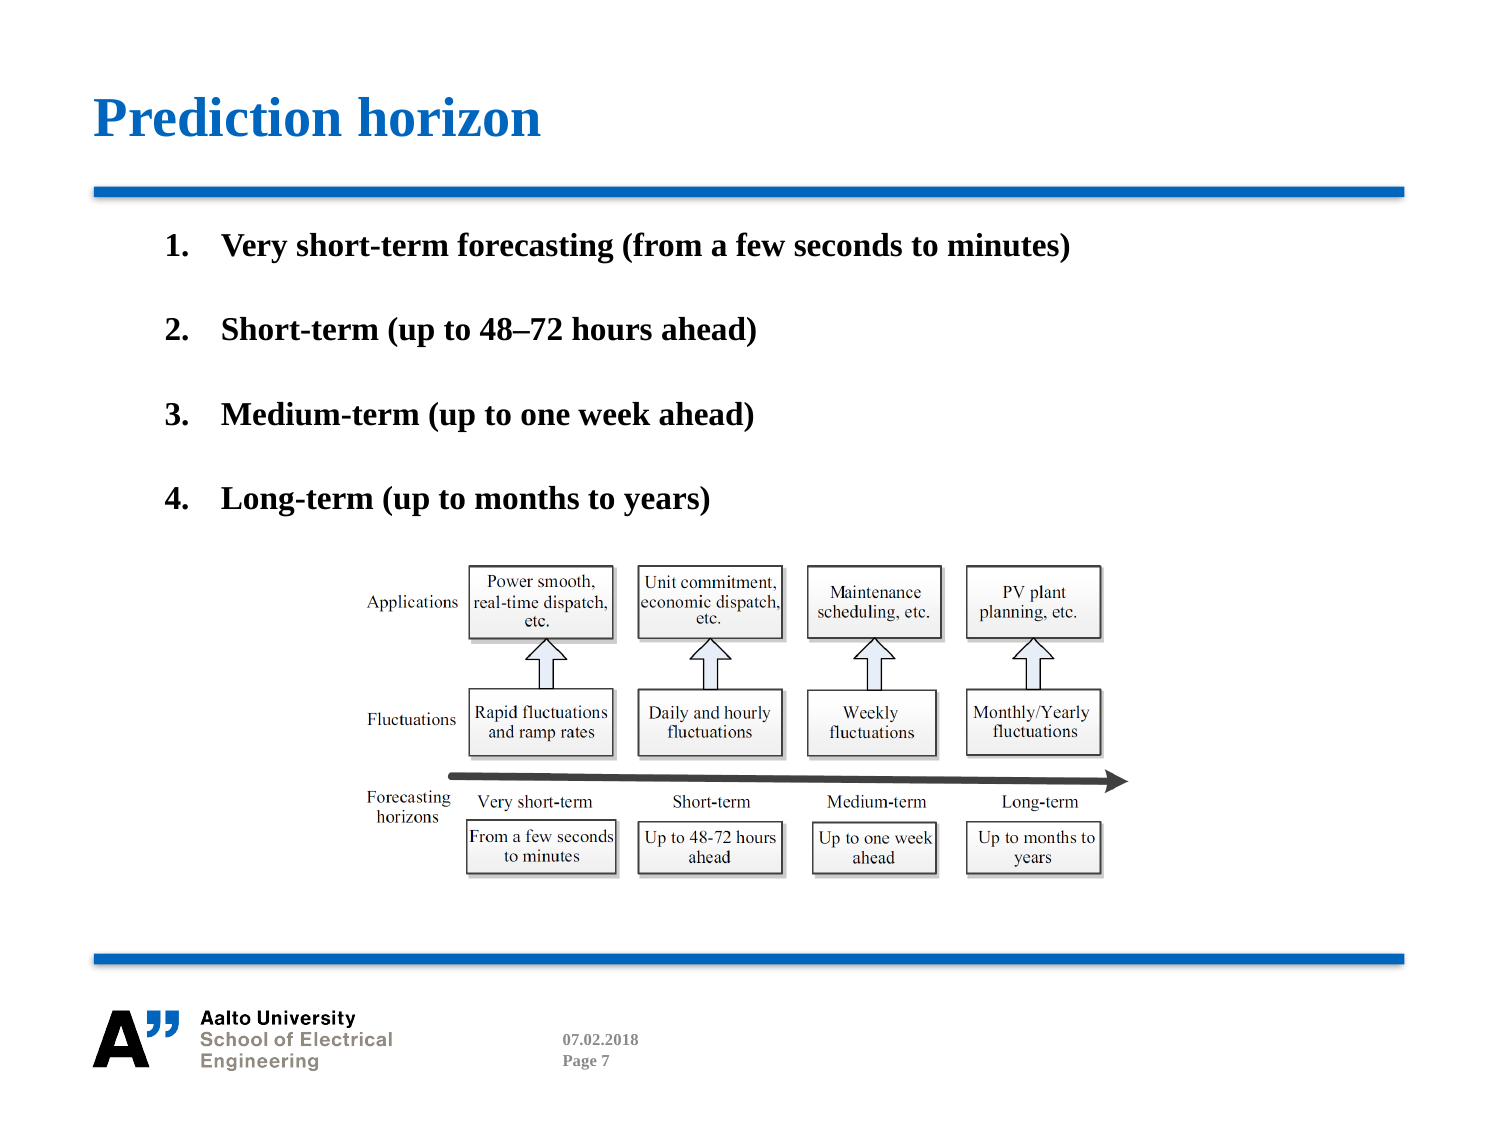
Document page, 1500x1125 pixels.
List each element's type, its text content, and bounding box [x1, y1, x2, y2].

slide_number Page 7 [562, 1050, 816, 1071]
picture [316, 537, 1184, 907]
picture [35, 953, 449, 1125]
title Prediction horizon [93, 80, 1369, 228]
list Very short-term forecasting (from a few seconds to minutes) Short-term (up to 48–72 hours ahead) Medium-term (up to one week ahead) Long-term (up to months to years) [164, 228, 1214, 560]
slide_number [562, 1029, 816, 1050]
